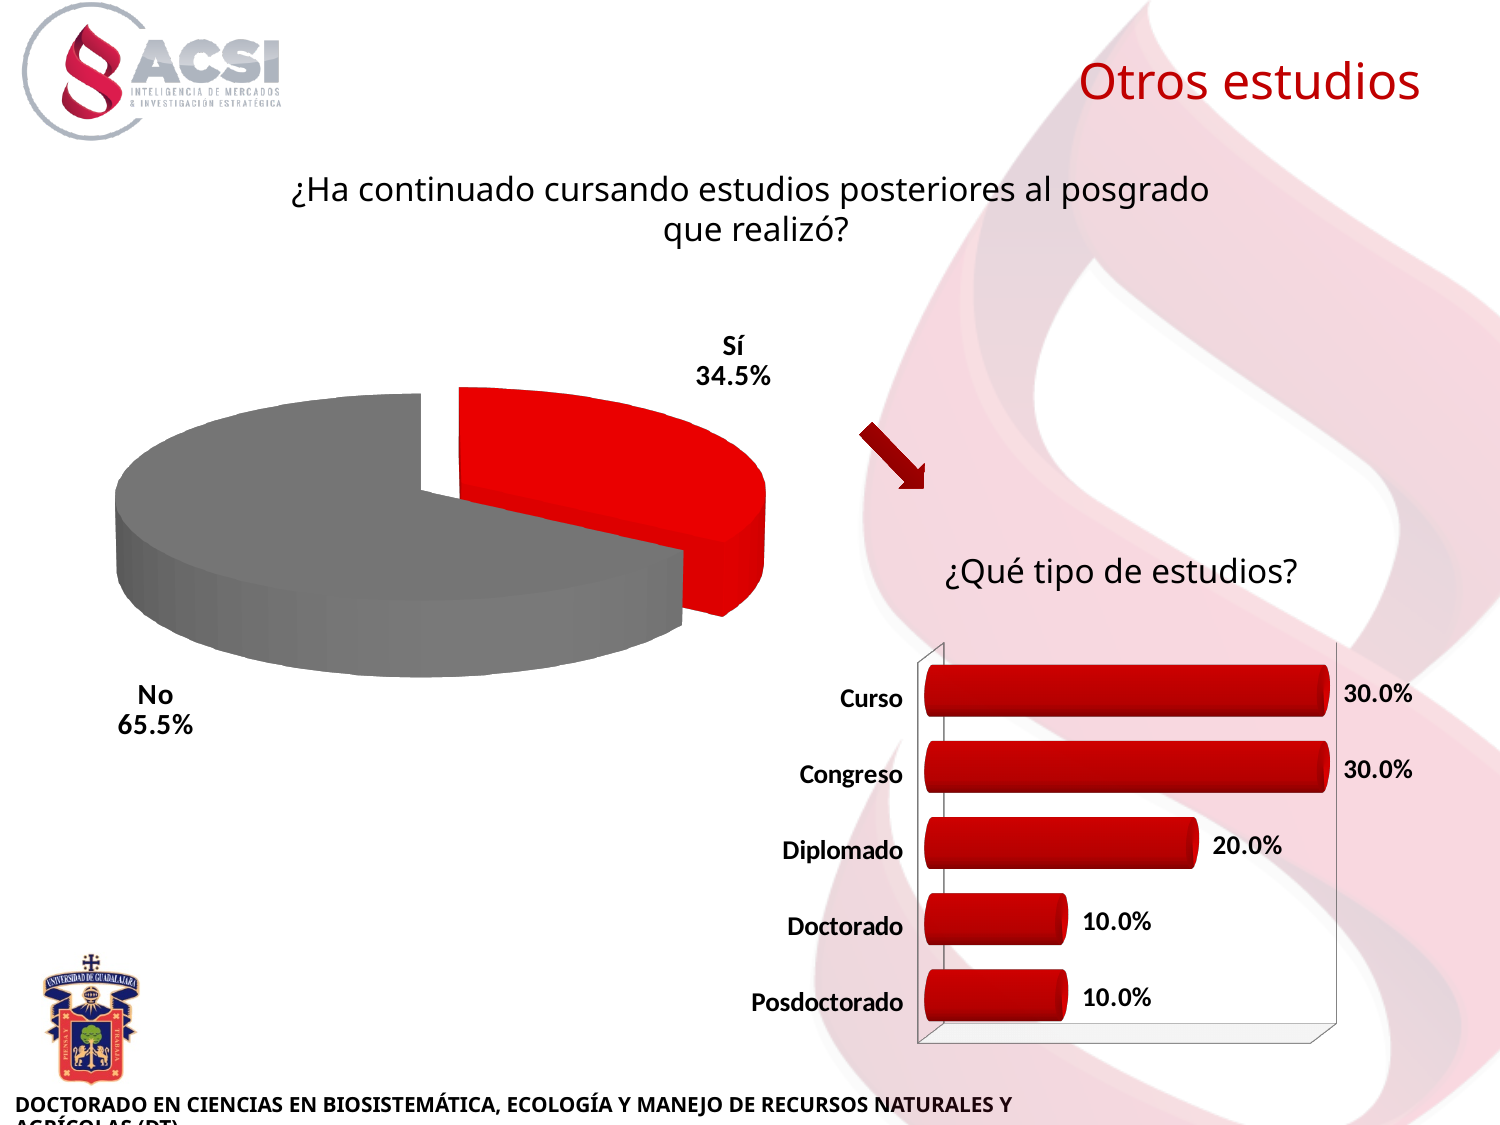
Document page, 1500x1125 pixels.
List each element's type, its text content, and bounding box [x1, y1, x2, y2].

picture [41, 952, 141, 1088]
picture [10, 0, 292, 114]
chart [0, 114, 1437, 1071]
text_box Otros estudios [525, 42, 1437, 118]
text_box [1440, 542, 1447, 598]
text_box ¿Ha continuado cursando estudios posteriores al posgrado que realizó? [1105, 160, 1459, 256]
